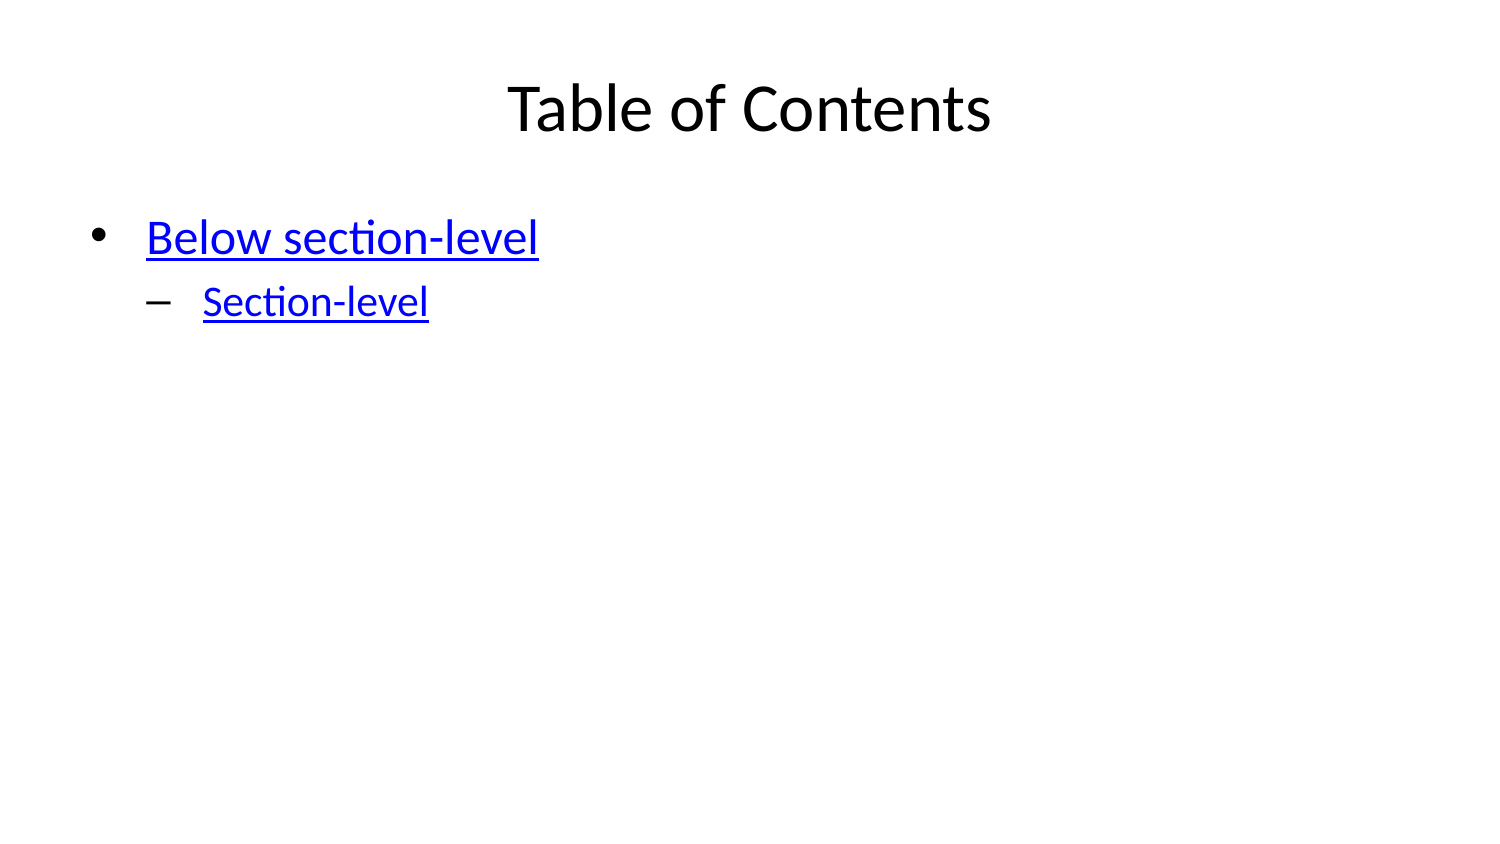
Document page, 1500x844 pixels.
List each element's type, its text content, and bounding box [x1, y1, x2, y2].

title Table of Contents [75, 33, 1425, 175]
list Below section-level Section-level [75, 196, 1425, 754]
